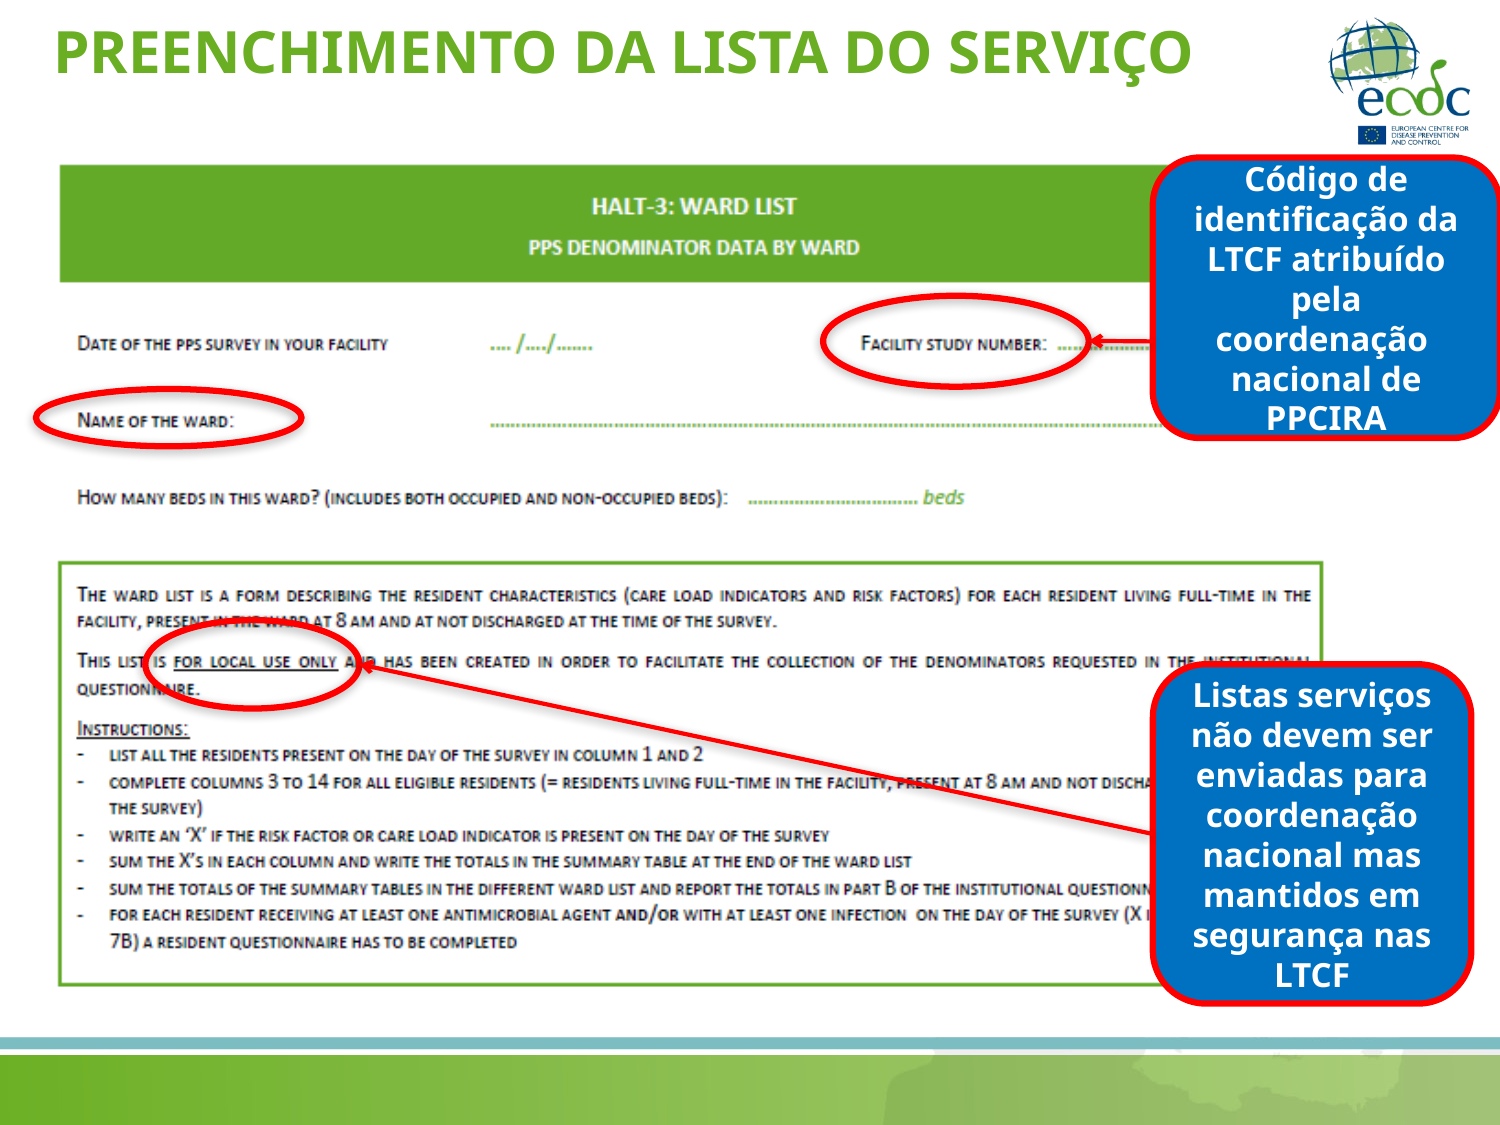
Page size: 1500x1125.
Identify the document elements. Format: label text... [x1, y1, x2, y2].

picture [1328, 17, 1473, 148]
picture [52, 158, 1331, 998]
picture [0, 1037, 1500, 1125]
title PREENCHIMENTO DA LISTA DO SERVIÇO [53, 23, 1404, 156]
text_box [145, 619, 1472, 1004]
text_box [35, 406, 47, 430]
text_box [822, 157, 1500, 439]
